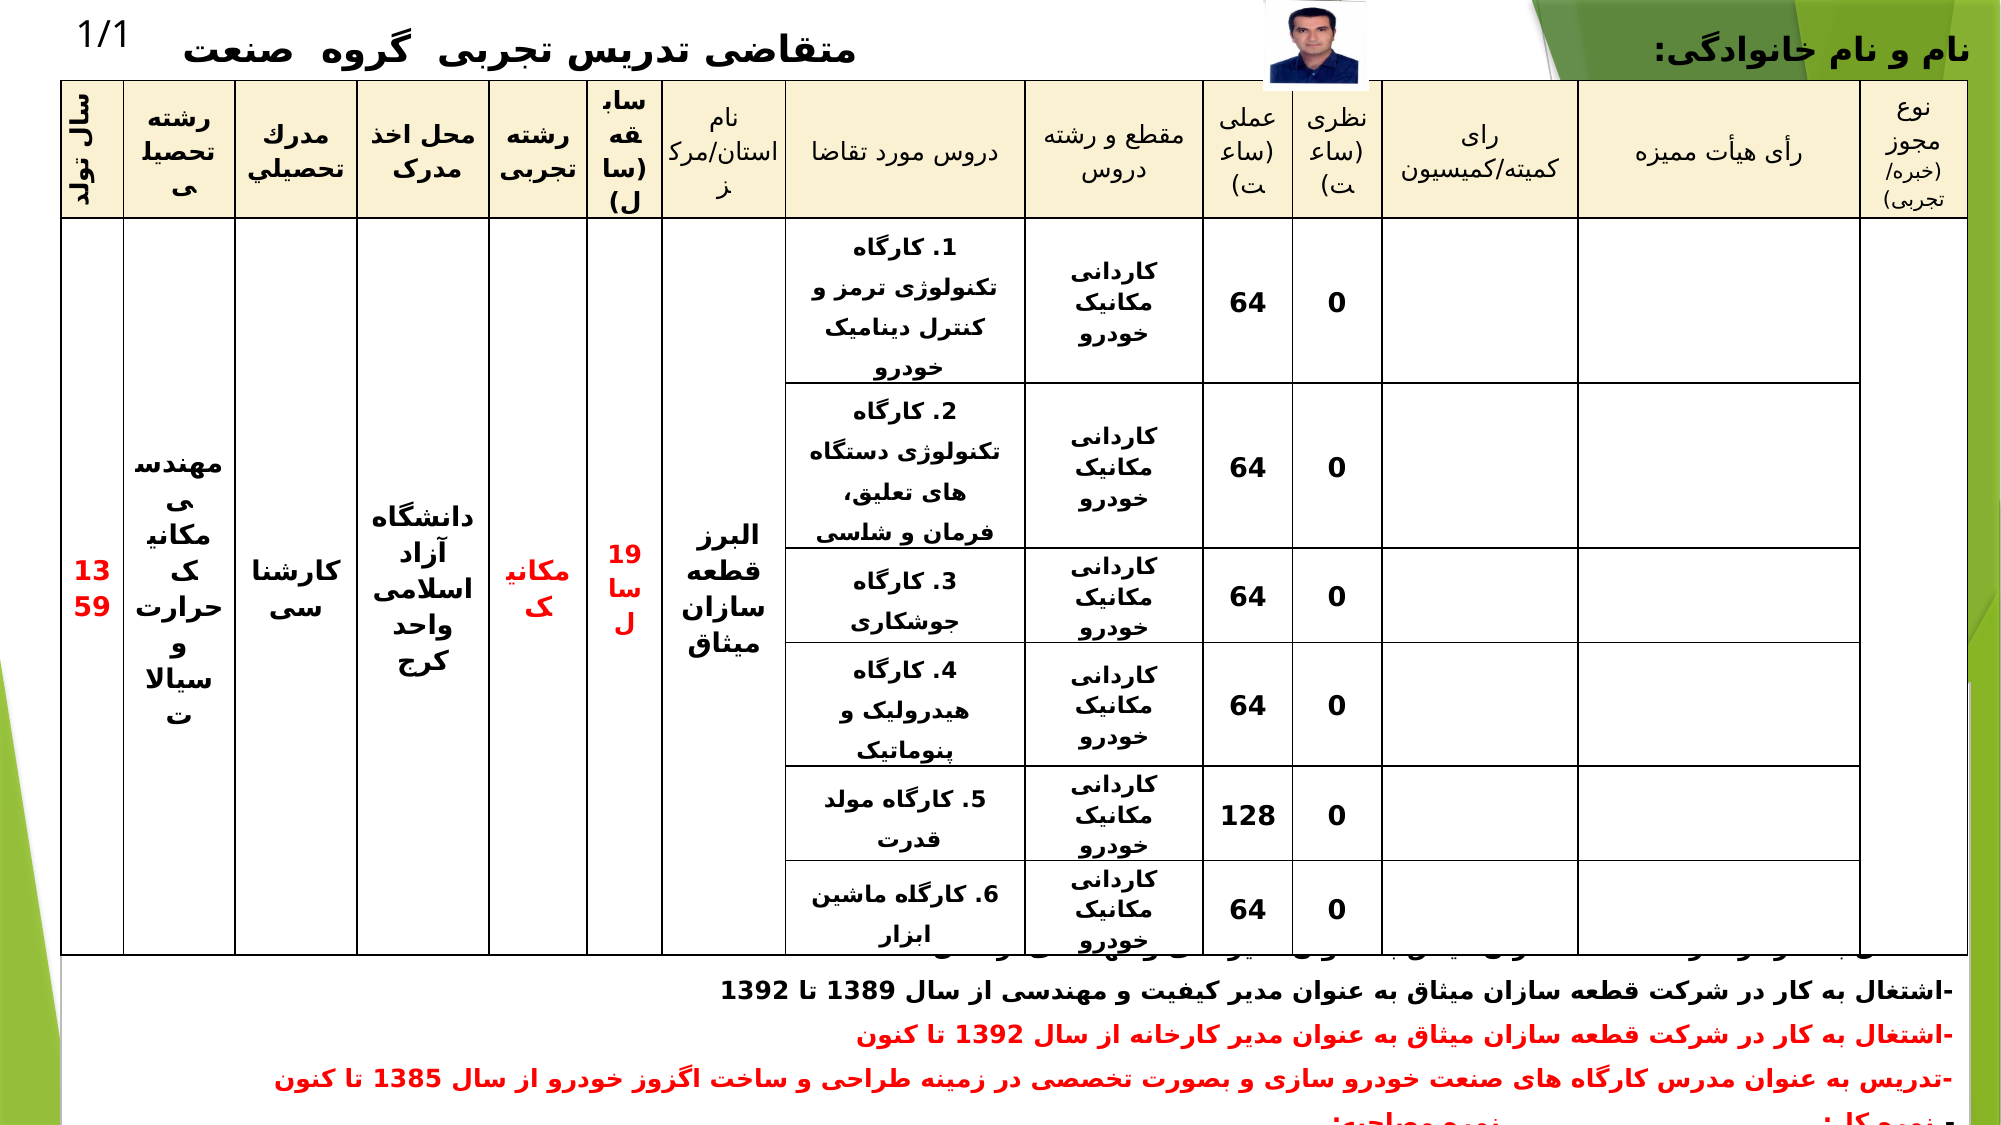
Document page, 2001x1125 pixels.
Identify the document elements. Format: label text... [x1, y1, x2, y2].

table_header رای کمیته/کمیسیون [1383, 81, 1577, 217]
table_cell 4. کارگاه هیدرولیک و پنوماتیک [786, 643, 1024, 765]
table_cell 2. کارگاه تکنولوژی دستگاه های تعلیق، فرمان و شاسی [786, 384, 1024, 547]
table_cell کاردانی مکانیک خودرو [1026, 767, 1202, 860]
table_cell 64 [1204, 861, 1292, 954]
table_cell 64 [1204, 643, 1292, 765]
table_cell 19 سال [588, 219, 661, 954]
text_box 1/1 [60, 2, 201, 63]
table_cell کاردانی مکانیک خودرو [1026, 219, 1202, 382]
table_cell [1579, 384, 1859, 547]
table_cell 0 [1293, 219, 1381, 382]
table_cell 5. کارگاه مولد قدرت [786, 767, 1024, 860]
table_cell 0 [1293, 861, 1381, 954]
table_cell [1579, 549, 1859, 642]
table_cell البرز قطعه سازان میثاق [663, 219, 785, 954]
table_cell 0 [1293, 767, 1381, 860]
table_header عملی (ساعت) [1204, 81, 1292, 217]
table_cell مهندسی مکانیک حرارت و سیالات [124, 219, 234, 954]
table_cell [1579, 767, 1859, 860]
table_header مقطع و رشته دروس [1026, 81, 1202, 217]
table_cell 0 [1293, 549, 1381, 642]
table_cell کارشناسی [236, 219, 356, 954]
table_header نظری (ساعت) [1293, 81, 1381, 217]
table_cell کاردانی مکانیک خودرو [1026, 861, 1202, 954]
table_cell 0 [1293, 643, 1381, 765]
table_header رشته تجربی [490, 106, 586, 217]
table_cell [1383, 549, 1577, 642]
table_cell 0 [1293, 384, 1381, 547]
table_header رأی هیأت ممیزه [1579, 81, 1859, 217]
table_cell [1383, 219, 1577, 382]
table_cell [1579, 219, 1859, 382]
table_cell 64 [1204, 219, 1292, 382]
table_header نوع مجوز (خبره/تجربی) [1861, 81, 1967, 217]
table_cell دانشگاه آزاد اسلامی واحد کرج [358, 219, 488, 954]
table_header سال تولد [62, 106, 123, 217]
table_header سابقه (سال) [588, 106, 661, 217]
table_cell [1579, 861, 1859, 954]
picture [1263, 0, 1370, 91]
table_cell [1383, 384, 1577, 547]
table_cell کاردانی مکانیک خودرو [1026, 549, 1202, 642]
table_cell مکانیک [490, 219, 586, 954]
table_cell [1861, 219, 1967, 954]
text_box متقاضی تدریس تجربی گروه صنعت [60, 0, 980, 106]
table_cell 64 [1204, 384, 1292, 547]
table_header مدرك تحصيلي [236, 106, 356, 217]
table_cell [1383, 643, 1577, 765]
table_cell 128 [1204, 767, 1292, 860]
table_cell 3. کارگاه جوشکاری [786, 549, 1024, 642]
table_cell 6. کارگاه ماشین ابزار [786, 861, 1024, 954]
table_header محل اخذ مدرک [358, 106, 488, 217]
table_cell [1383, 767, 1577, 860]
table_cell [1383, 861, 1577, 954]
table_cell 1. کارگاه تکنولوژی ترمز و کنترل دینامیک خودرو [786, 219, 1024, 382]
text_box نام و نام خانوادگی: [1374, 20, 1987, 75]
table_header دروس مورد تقاضا [786, 81, 1024, 217]
table_cell 1359 [62, 219, 123, 954]
table_cell 64 [1204, 549, 1292, 642]
table_cell کاردانی مکانیک خودرو [1026, 643, 1202, 765]
table_cell کاردانی مکانیک خودرو [1026, 384, 1202, 547]
table_cell [1579, 643, 1859, 765]
table_header سوابق کاری و تجربی: -اشتغال به کار در شرکت پارس خودرو به عنوان ناظر کنترل کیفیت از سال 1377 تا 1379 -اشتغال به کار در شرکت آبفا محمدشهر کرج به عنوان کارشناس تعمیر و نگهداری ماشین آلات مکانیکی از سال 1379 تا 1381 -اشتغال به کار در پالایشگاه نفت تهران واحد شمالی به عنوان کارشناس utilityاز سال 1382-1384 -اشتغال به کار در شرکت قطعه سازان میثاق به عنوان کارشناس فنی و مهندسی از سال 1384 تا 1386 -اشتغال به کار در شرکت قطعه سازان میثاق به عنوان مدیر فنی و مهندسی از سال 1386 تا 1389 -اشتغال به کار در شرکت قطعه سازان میثاق به عنوان مدیر کیفیت و مهندسی از سال 1389 تا 1392 -اشتغال به کار در شرکت قطعه سازان میثاق به عنوان مدیر کارخانه از سال 1392 تا کنون -تدریس به عنوان مدرس کارگاه های صنعت خودرو سازی و بصورت تخصصی در زمینه طراحی و ساخت اگزوز خودرو از سال 1385 تا کنون - نمره کل: نمره مصاحبه: [62, 684, 1969, 1125]
table_header نام استان/مرکز [663, 106, 785, 217]
table_header رشته تحصیلی [124, 106, 234, 217]
